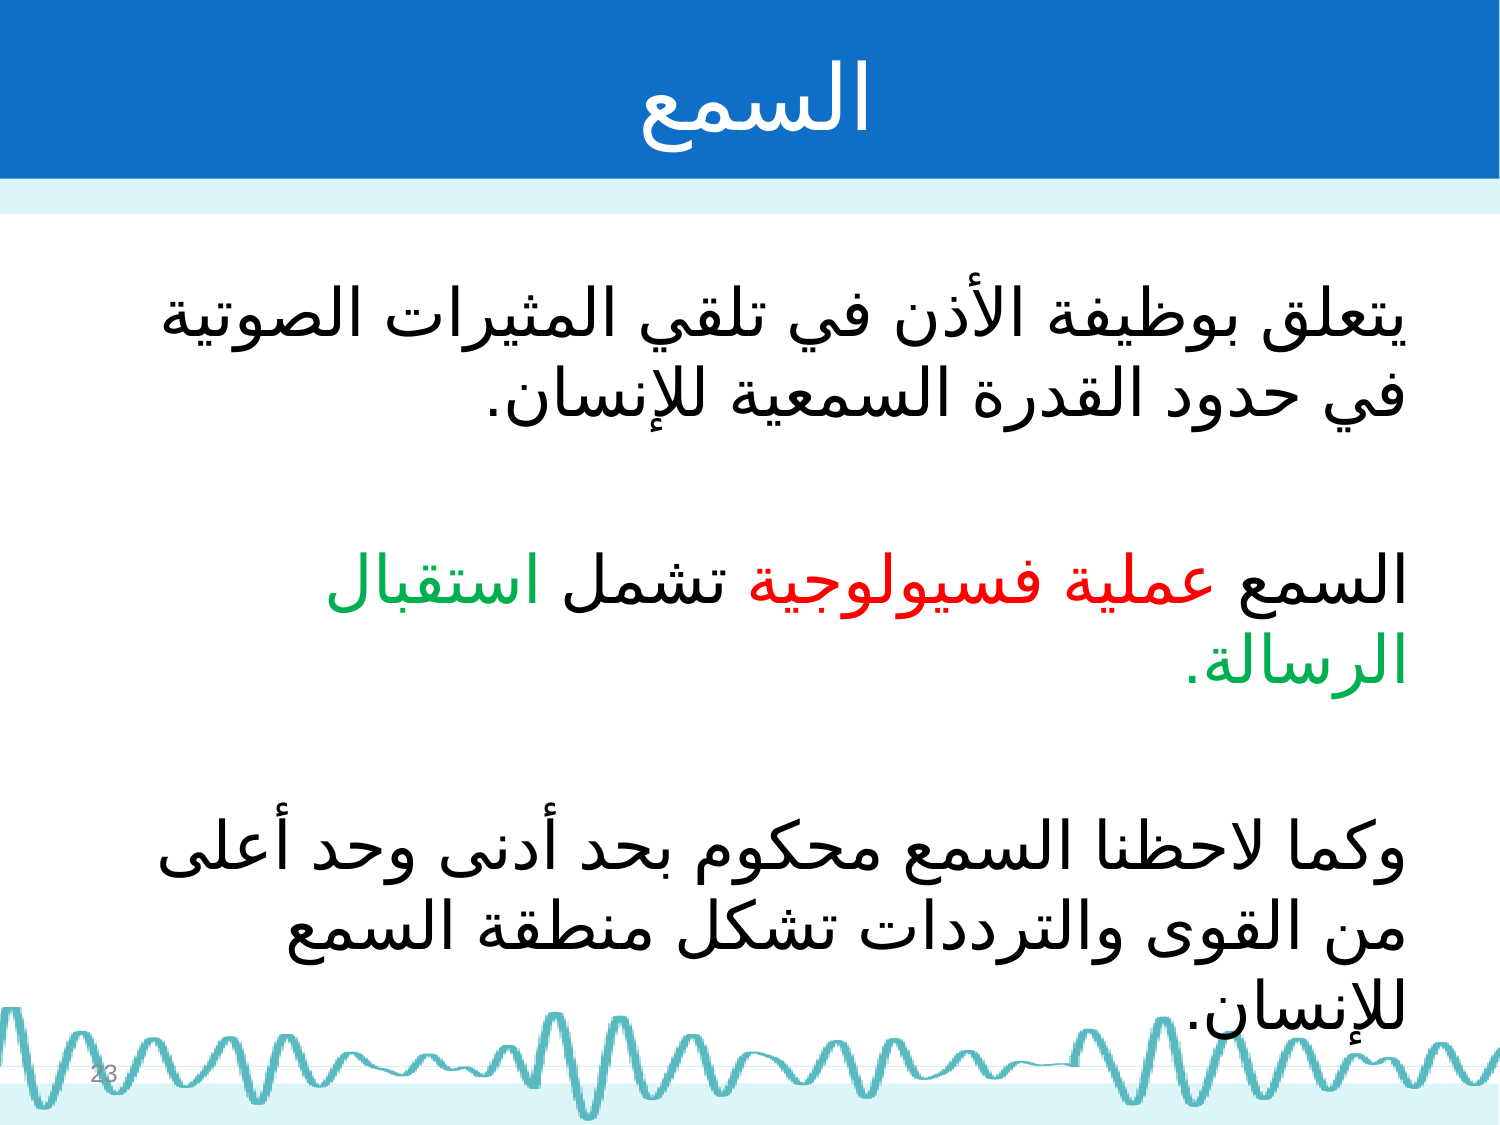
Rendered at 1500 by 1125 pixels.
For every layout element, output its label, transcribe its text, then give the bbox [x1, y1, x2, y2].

list يتعلق بوظيفة الأذن في تلقي المثيرات الصوتية في حدود القدرة السمعية للإنسان. السمع عملية فسيولوجية تشمل استقبال الرسالة. وكما لاحظنا السمع محكوم بحد أدنى وحد أعلى من القوى والترددات تشكل منطقة السمع للإنسان. [75, 262, 1425, 1005]
title السمع [82, 0, 1432, 188]
slide_number 23 [75, 1042, 425, 1103]
